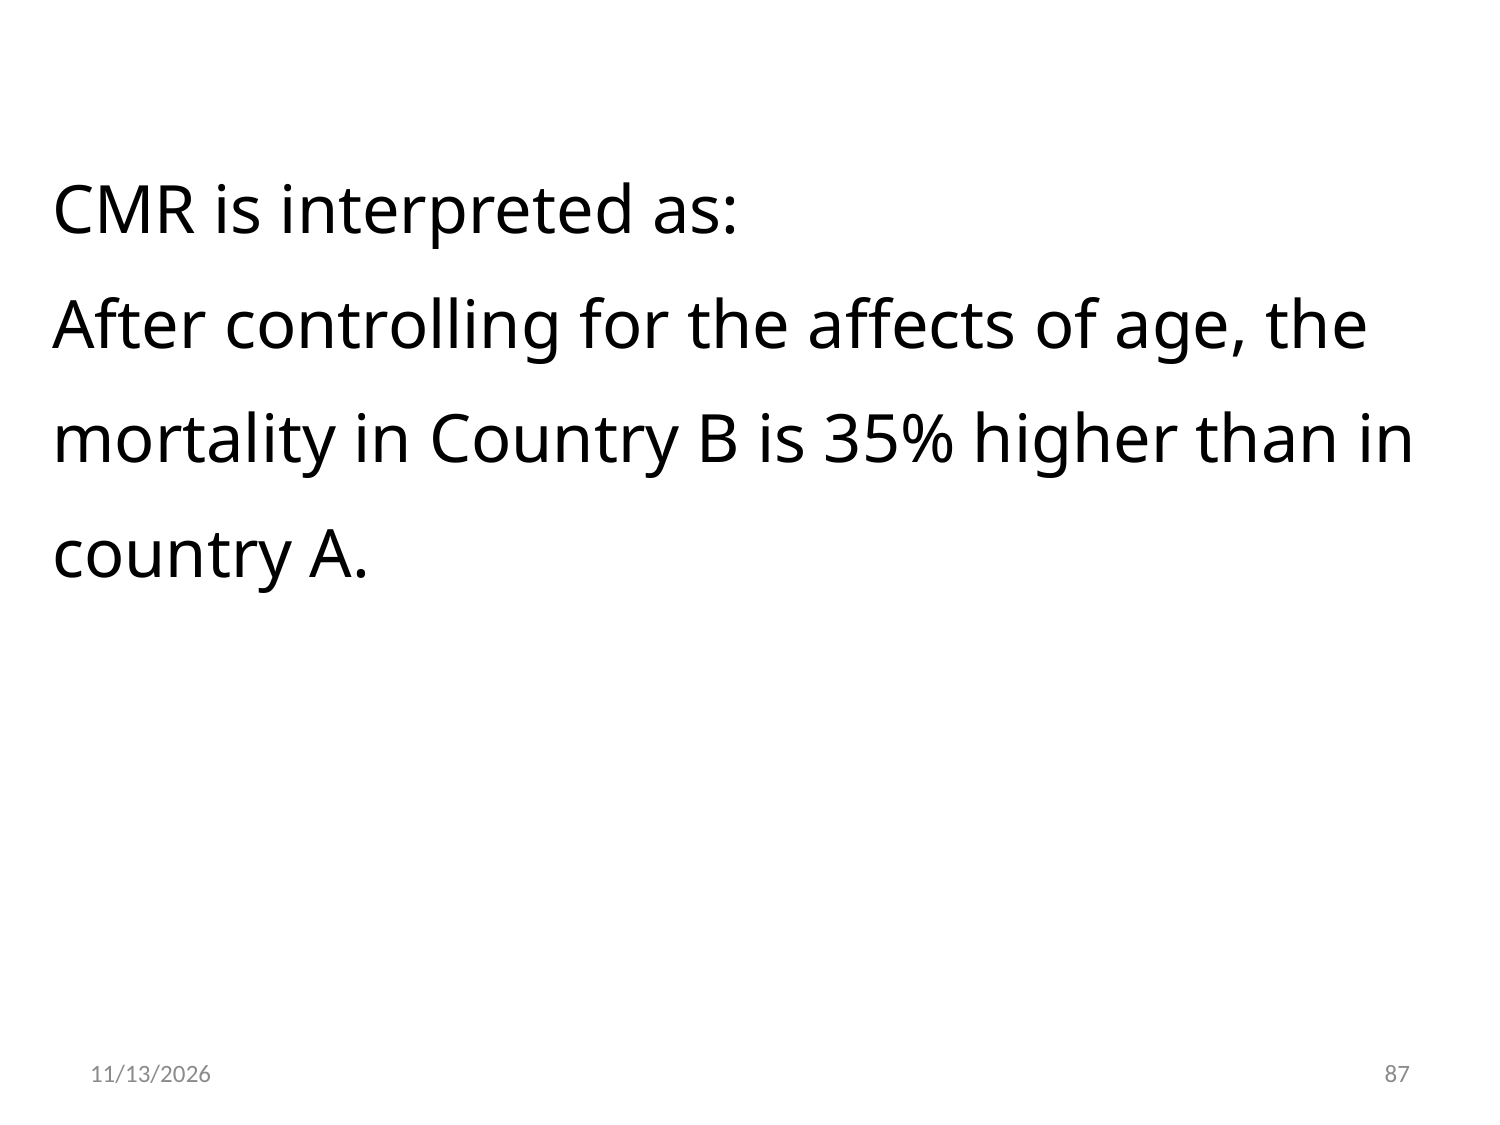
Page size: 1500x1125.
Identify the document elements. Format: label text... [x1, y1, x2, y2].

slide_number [75, 1042, 425, 1103]
slide_number 87 [1074, 1042, 1425, 1103]
text_box CMR is interpreted as: After controlling for the affects of age, the mortality in Country B is 35% higher than in country A. [37, 124, 1500, 598]
